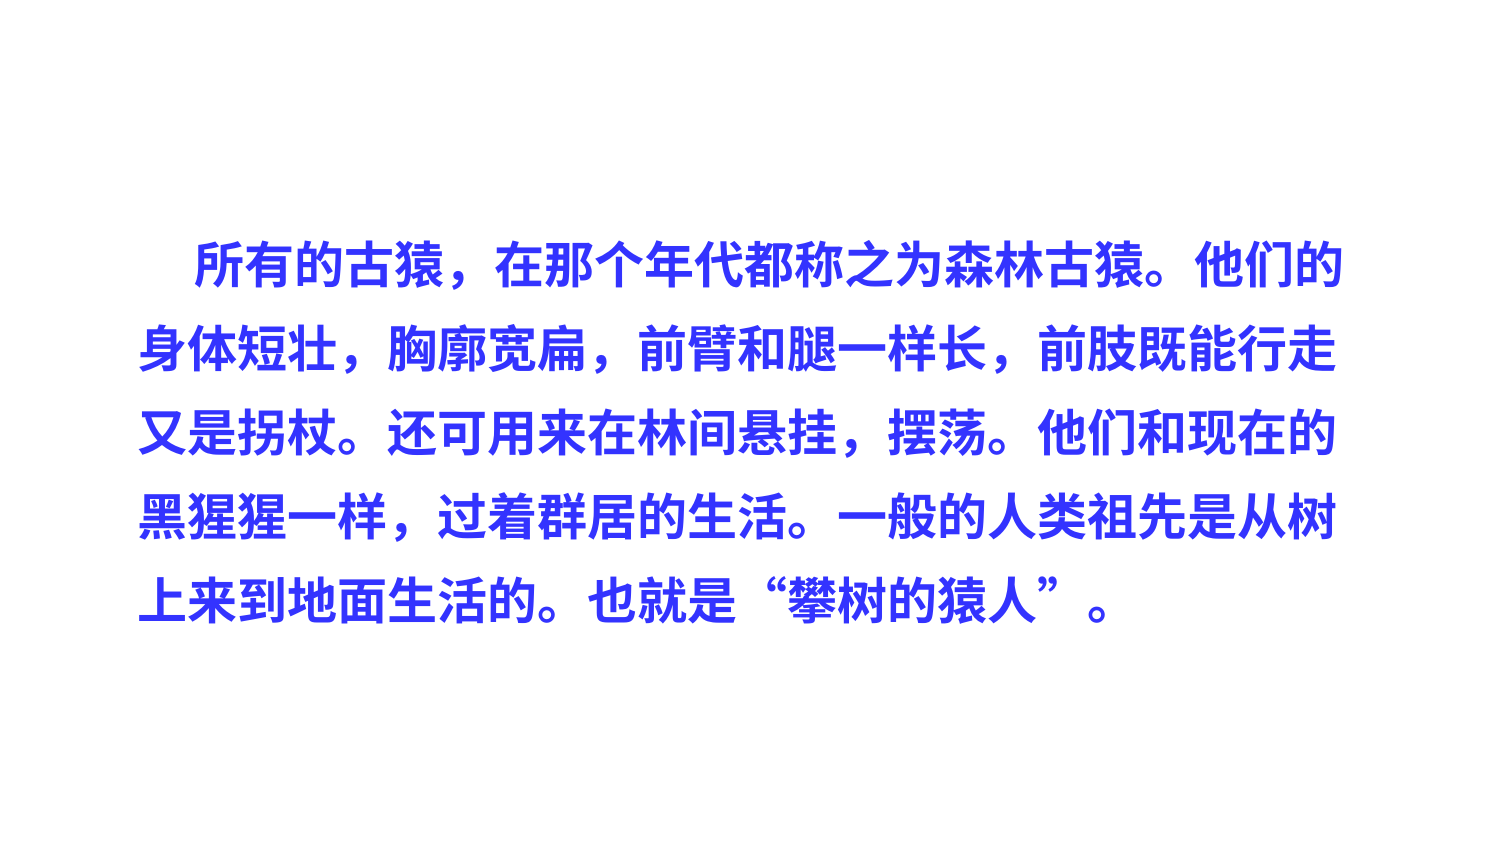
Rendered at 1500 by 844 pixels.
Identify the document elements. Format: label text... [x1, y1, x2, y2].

text_box 所有的古猿，在那个年代都称之为森林古猿。他们的身体短壮，胸廓宽扁，前臂和腿一样长，前肢既能行走又是拐杖。还可用来在林间悬挂，摆荡。他们和现在的黑猩猩一样，过着群居的生活。一般的人类祖先是从树上来到地面生活的。也就是“攀树的猿人”。 [122, 202, 1378, 638]
